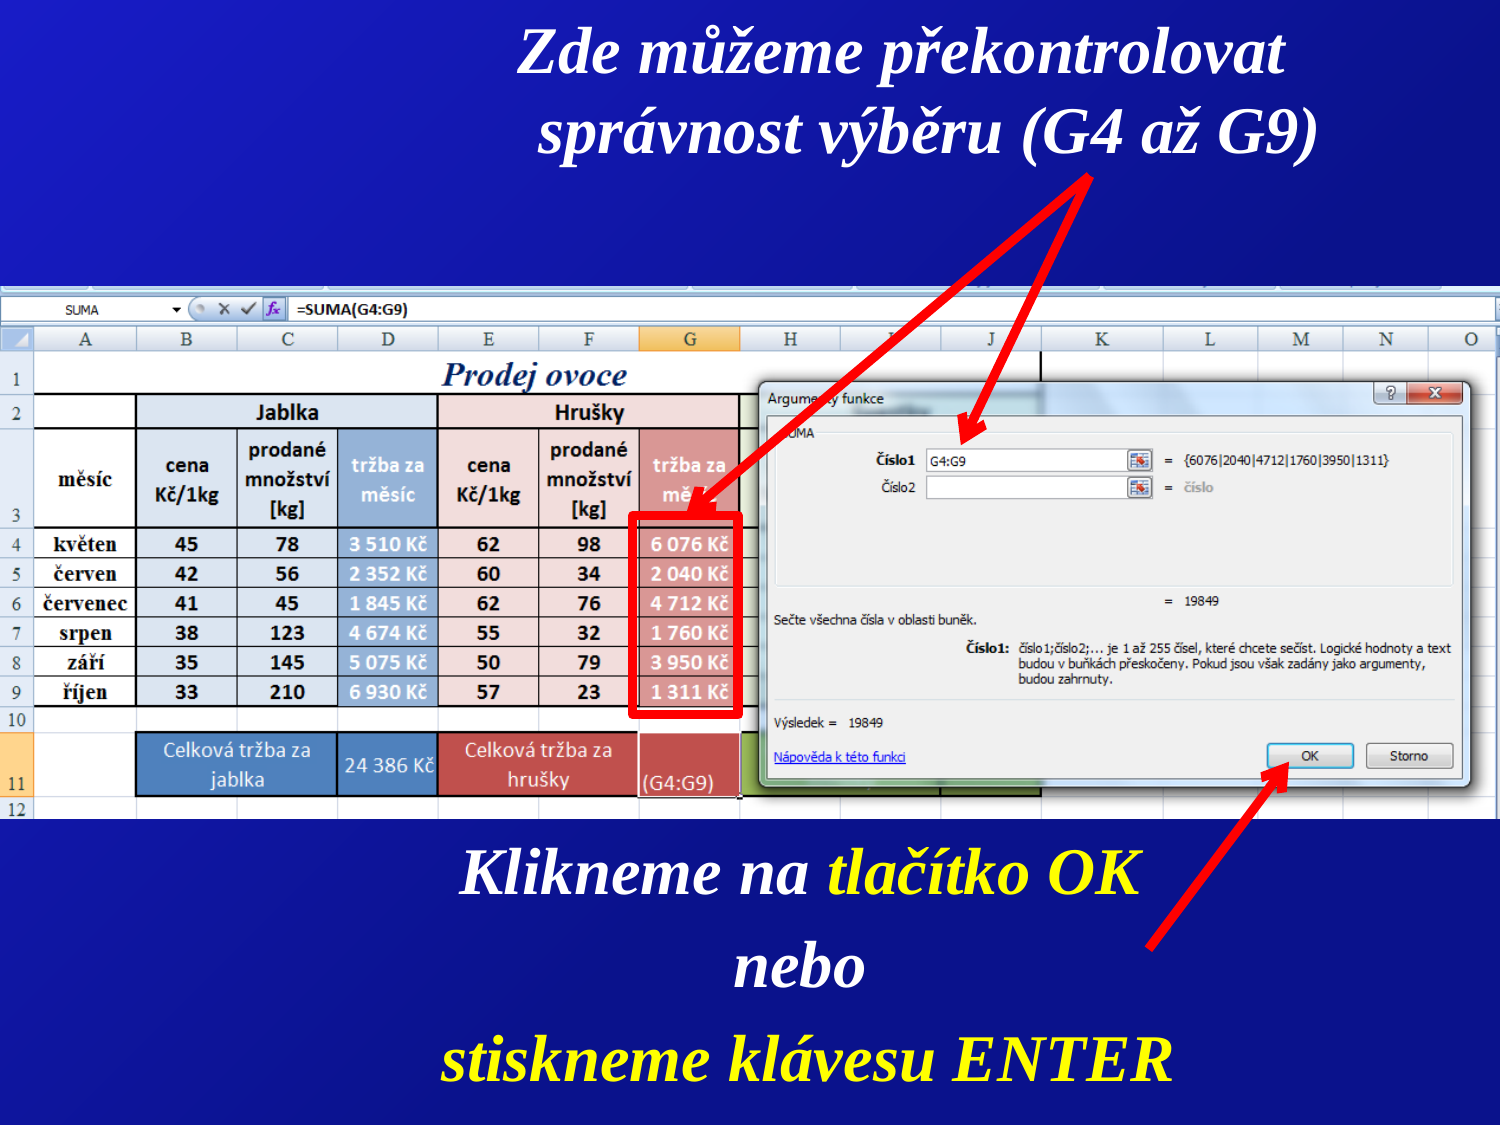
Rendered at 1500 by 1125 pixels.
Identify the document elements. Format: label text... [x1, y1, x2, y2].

text_box Zde můžeme překontrolovat správnost výběru (G4 až G9) [421, 0, 1383, 284]
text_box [890, 245, 1161, 376]
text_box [685, 175, 1091, 516]
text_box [1124, 784, 1313, 926]
picture [0, 285, 1500, 820]
text_box Klikneme na tlačítko OK nebo stiskneme klávesu ENTER [175, 828, 1442, 1125]
